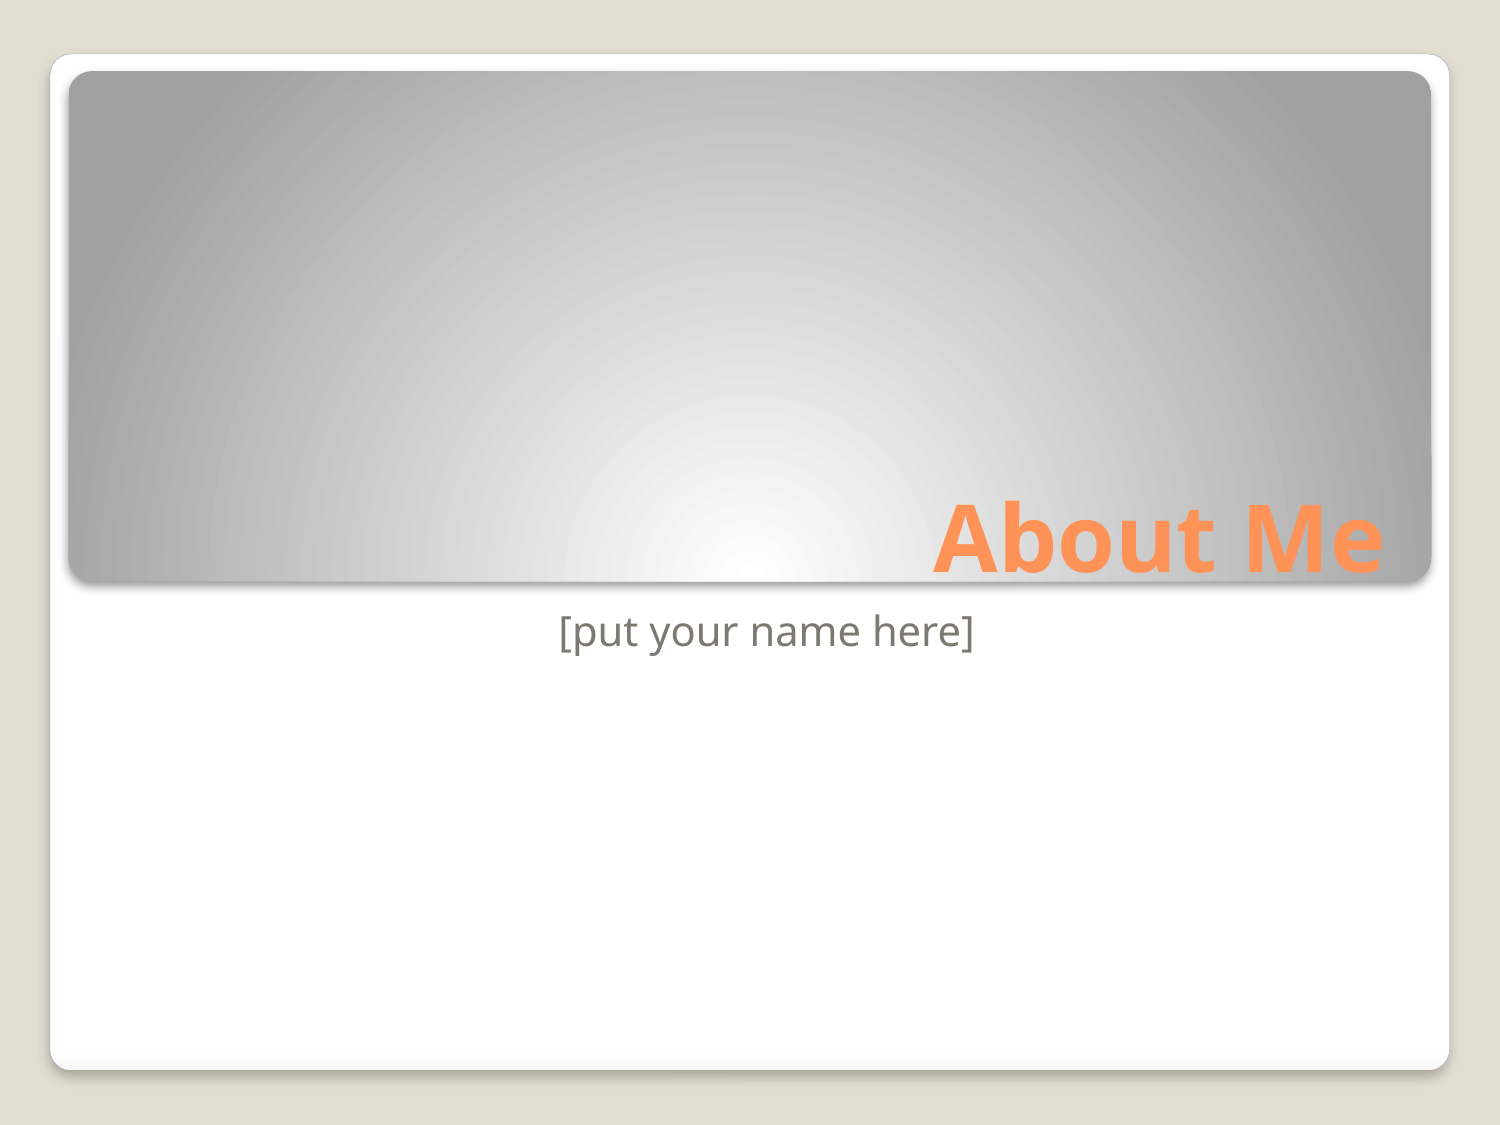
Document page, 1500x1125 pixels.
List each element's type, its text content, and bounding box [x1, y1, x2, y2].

subtitle [put your name here] [118, 604, 1394, 755]
title About Me [118, 298, 1394, 599]
